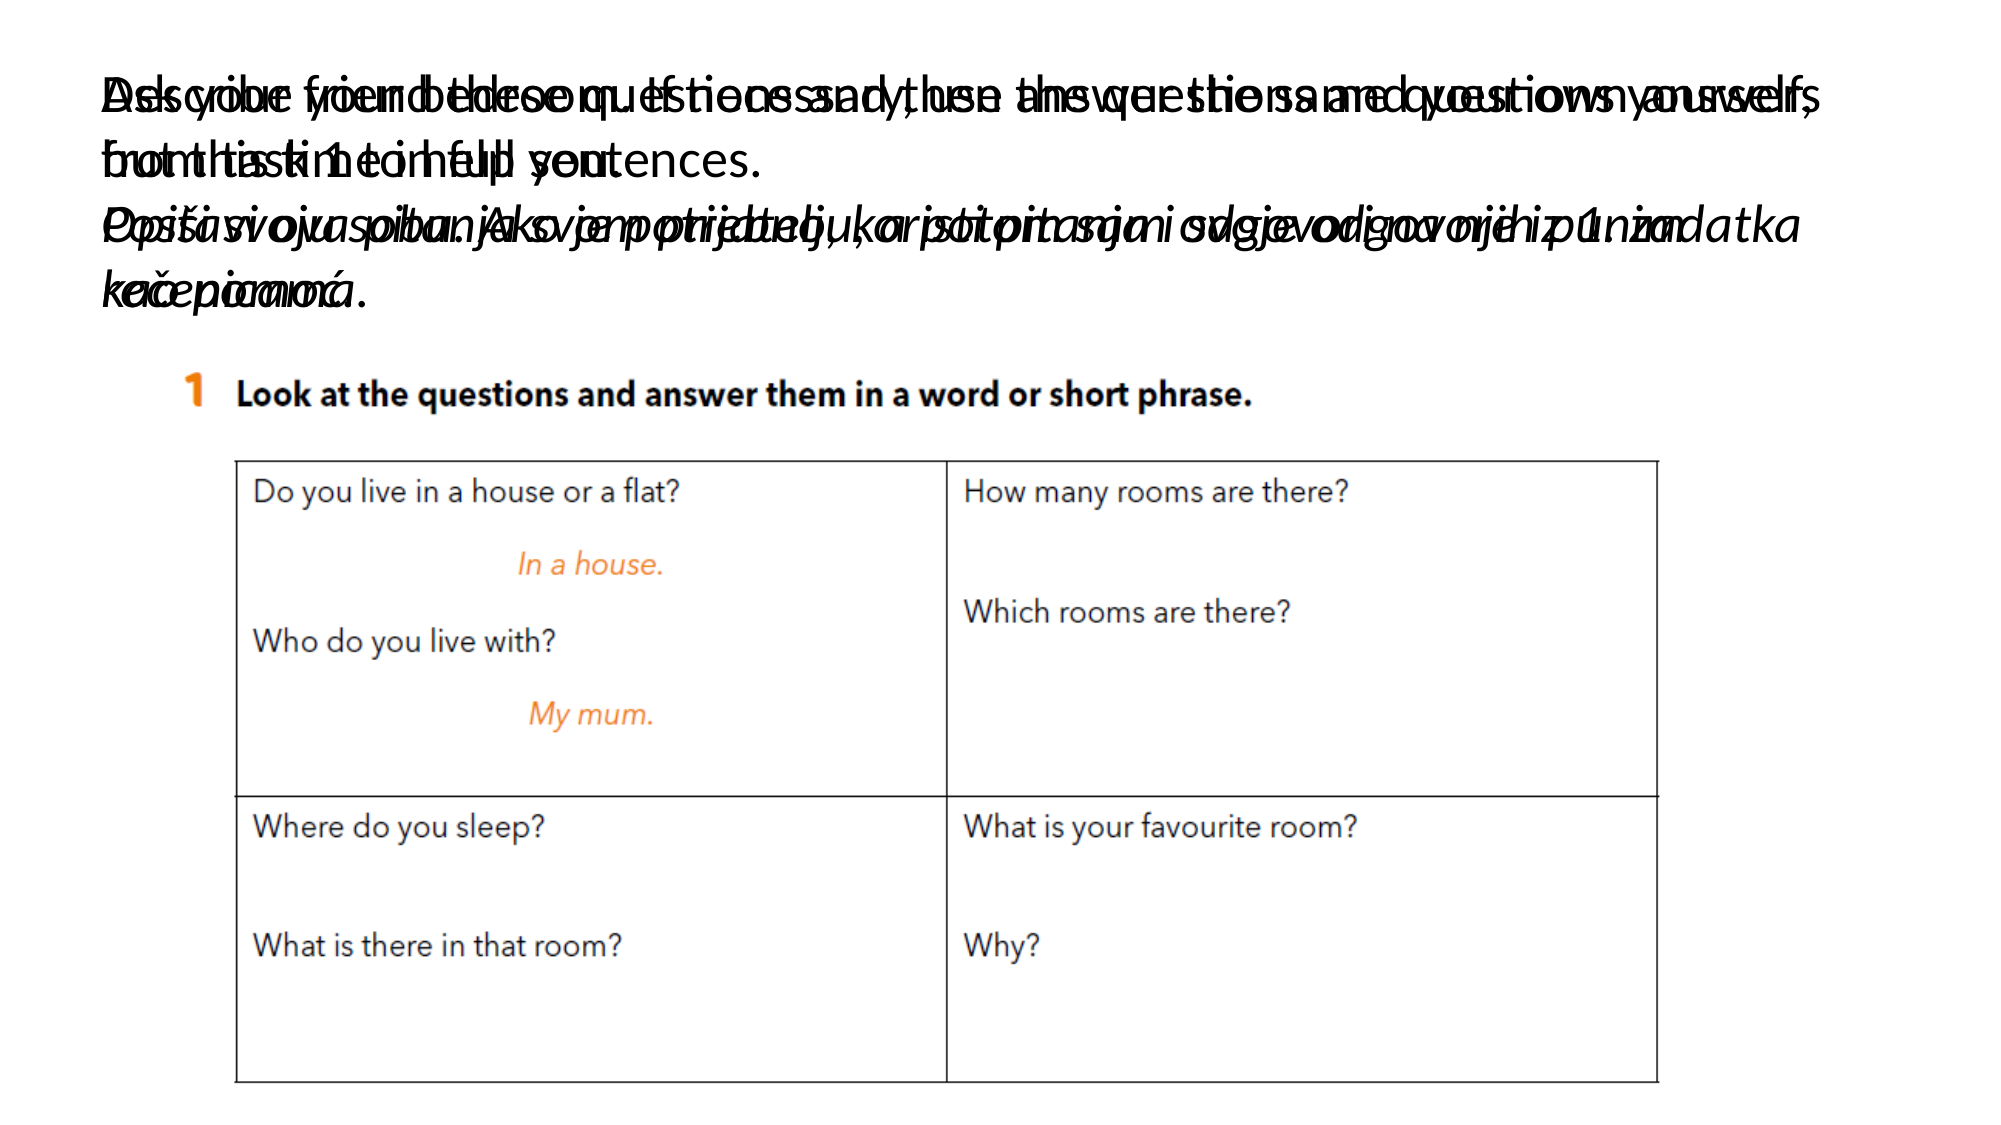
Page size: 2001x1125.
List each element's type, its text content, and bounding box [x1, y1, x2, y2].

text_box Describe your bedroom. If necessary, use the questions and your own answers from task 1 to help you. Opiši svoju sobu. Ako je potrebno, koristi pitanja i svoje odgovore iz 1. zadatka kao pomoć. [87, 50, 1883, 326]
picture [159, 351, 1672, 1094]
